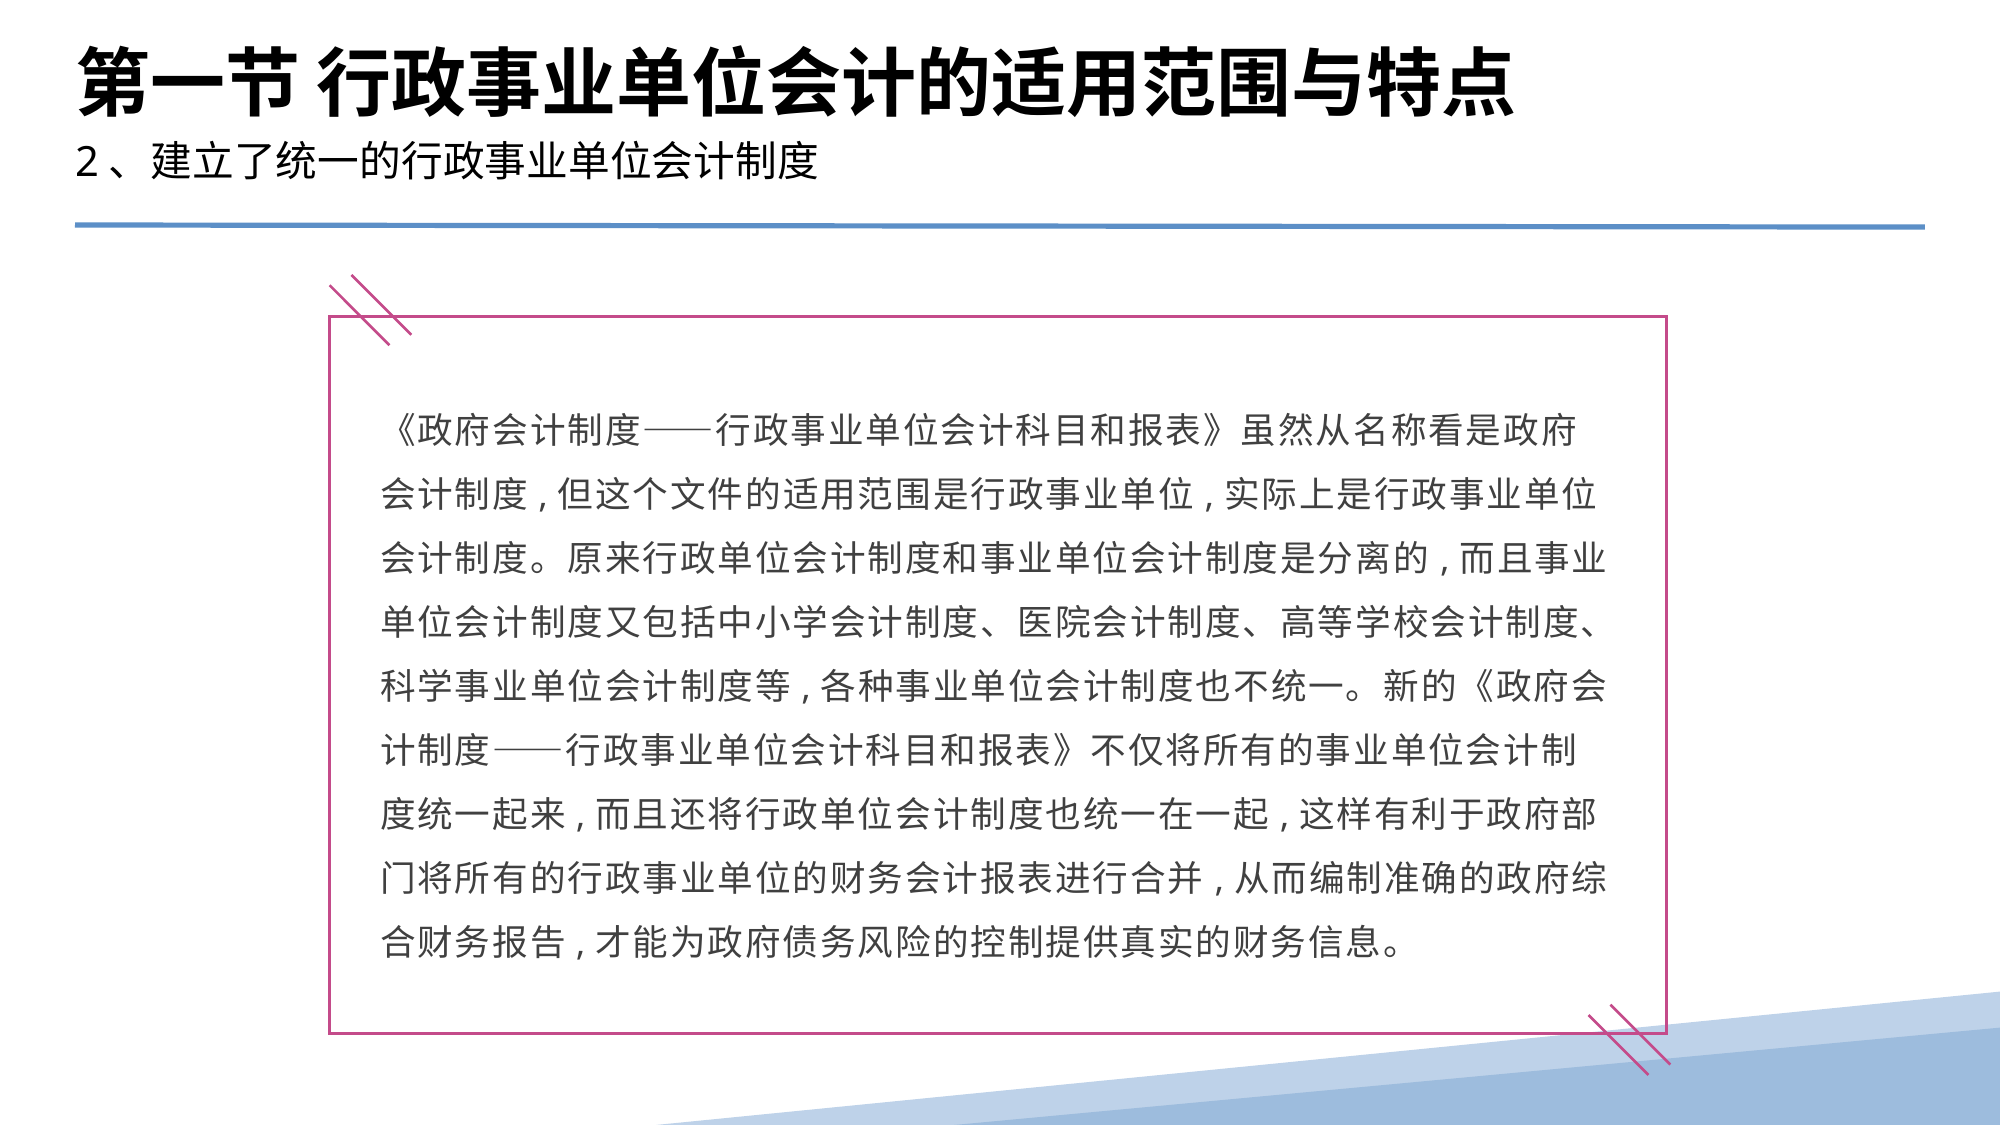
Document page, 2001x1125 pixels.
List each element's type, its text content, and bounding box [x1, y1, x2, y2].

text_box 《政府会计制度——行政事业单位会计科目和报表》虽然从名称看是政府会计制度,但这个文件的适用范围是行政事业单位,实际上是行政事业单位会计制度。原来行政单位会计制度和事业单位会计制度是分离的,而且事业单位会计制度又包括中小学会计制度、医院会计制度、高等学校会计制度、科学事业单位会计制度等,各种事业单位会计制度也不统一。新的《政府会计制度——行政事业单位会计科目和报表》不仅将所有的事业单位会计制度统一起来,而且还将行政单位会计制度也统一在一起,这样有利于政府部门将所有的行政事业单位的财务会计报表进行合并,从而编制准确的政府综合财务报告,才能为政府债务风险的控制提供真实的财务信息。 [369, 351, 1627, 998]
text_box [328, 316, 1668, 1034]
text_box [656, 991, 2000, 1125]
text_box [74, 224, 1925, 228]
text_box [329, 285, 390, 346]
text_box 2、建立了统一的行政事业单位会计制度 [75, 124, 1925, 200]
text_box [1610, 1004, 1671, 1065]
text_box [1588, 1015, 1649, 1075]
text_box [351, 274, 412, 335]
text_box 第一节 行政事业单位会计的适用范围与特点 [75, 24, 1925, 124]
